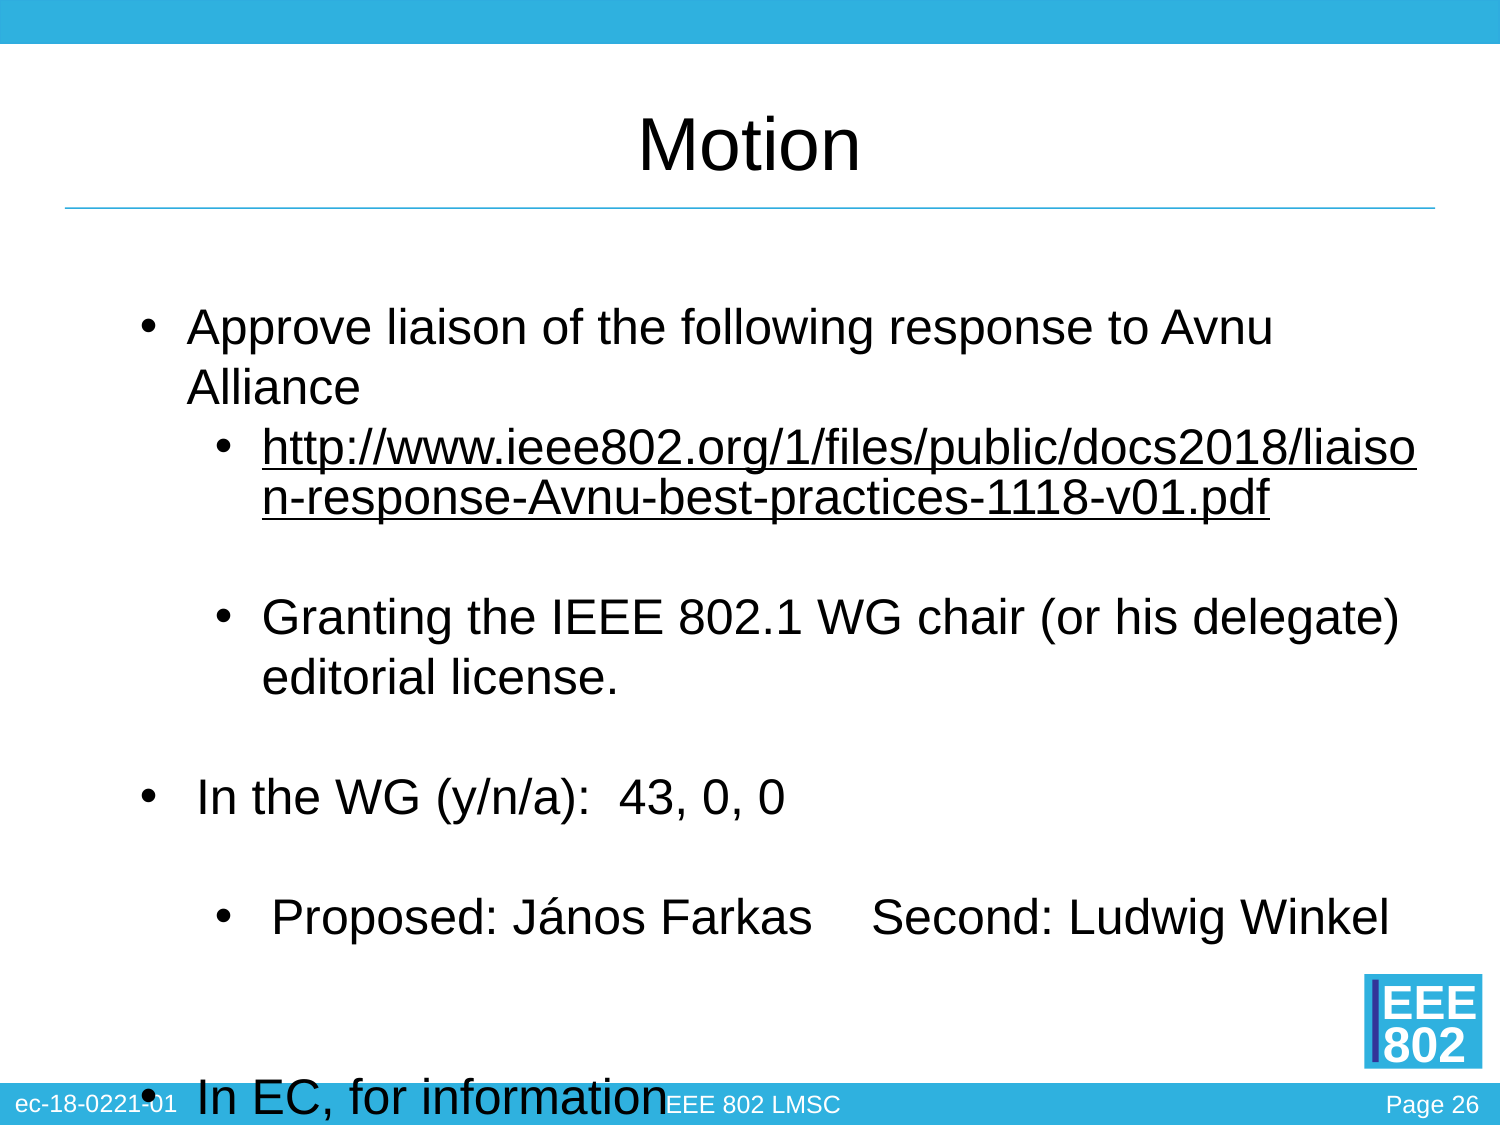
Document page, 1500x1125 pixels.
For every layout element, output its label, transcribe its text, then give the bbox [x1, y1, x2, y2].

title Motion [75, 75, 1425, 205]
text_box Approve liaison of the following response to Avnu Alliance http://www.ieee802.org/1/files/public/docs2018/liaison-response-Avnu-best-practices-1118-v01.pdf Granting the IEEE 802.1 WG chair (or his delegate) editorial license. In the WG (y/n/a): 43, 0, 0 Proposed: János Farkas Second: Ludwig Winkel In EC, for information [125, 287, 1450, 1083]
